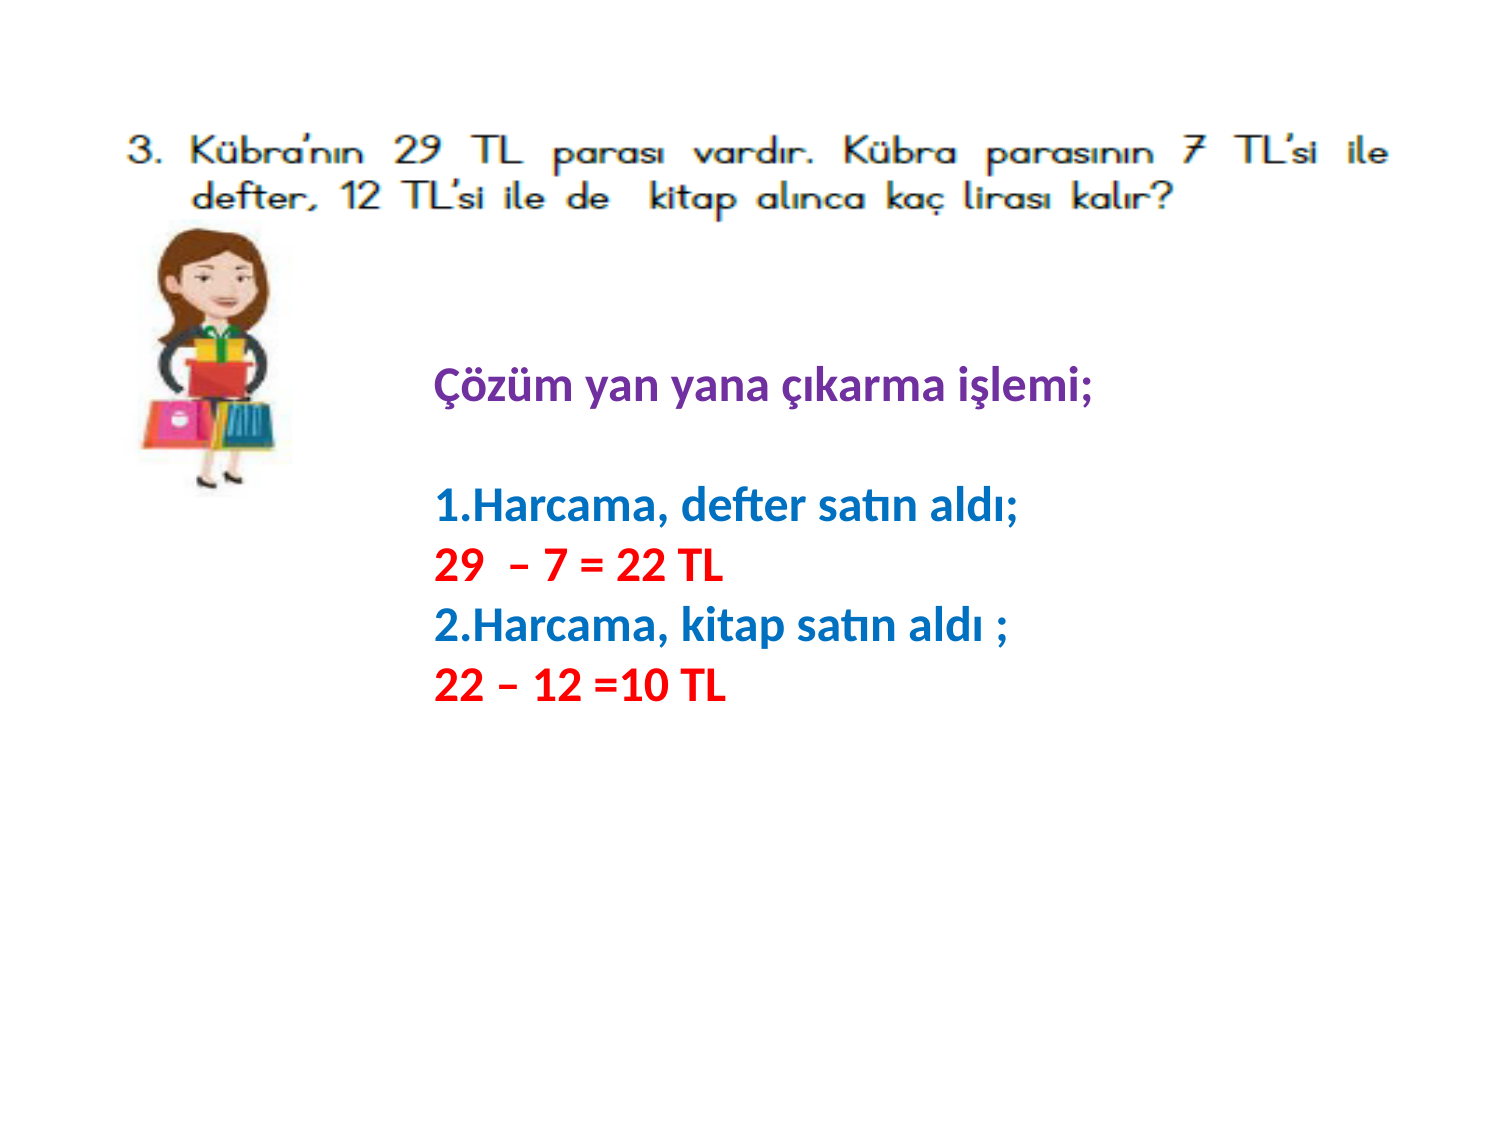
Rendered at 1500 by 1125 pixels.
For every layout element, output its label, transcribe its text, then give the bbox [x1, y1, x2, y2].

picture [100, 101, 1400, 504]
text_box Çözüm yan yana çıkarma işlemi; 1.Harcama, defter satın aldı; 29 – 7 = 22 TL 2.Harcama, kitap satın aldı ; 22 – 12 =10 TL [419, 513, 1199, 720]
